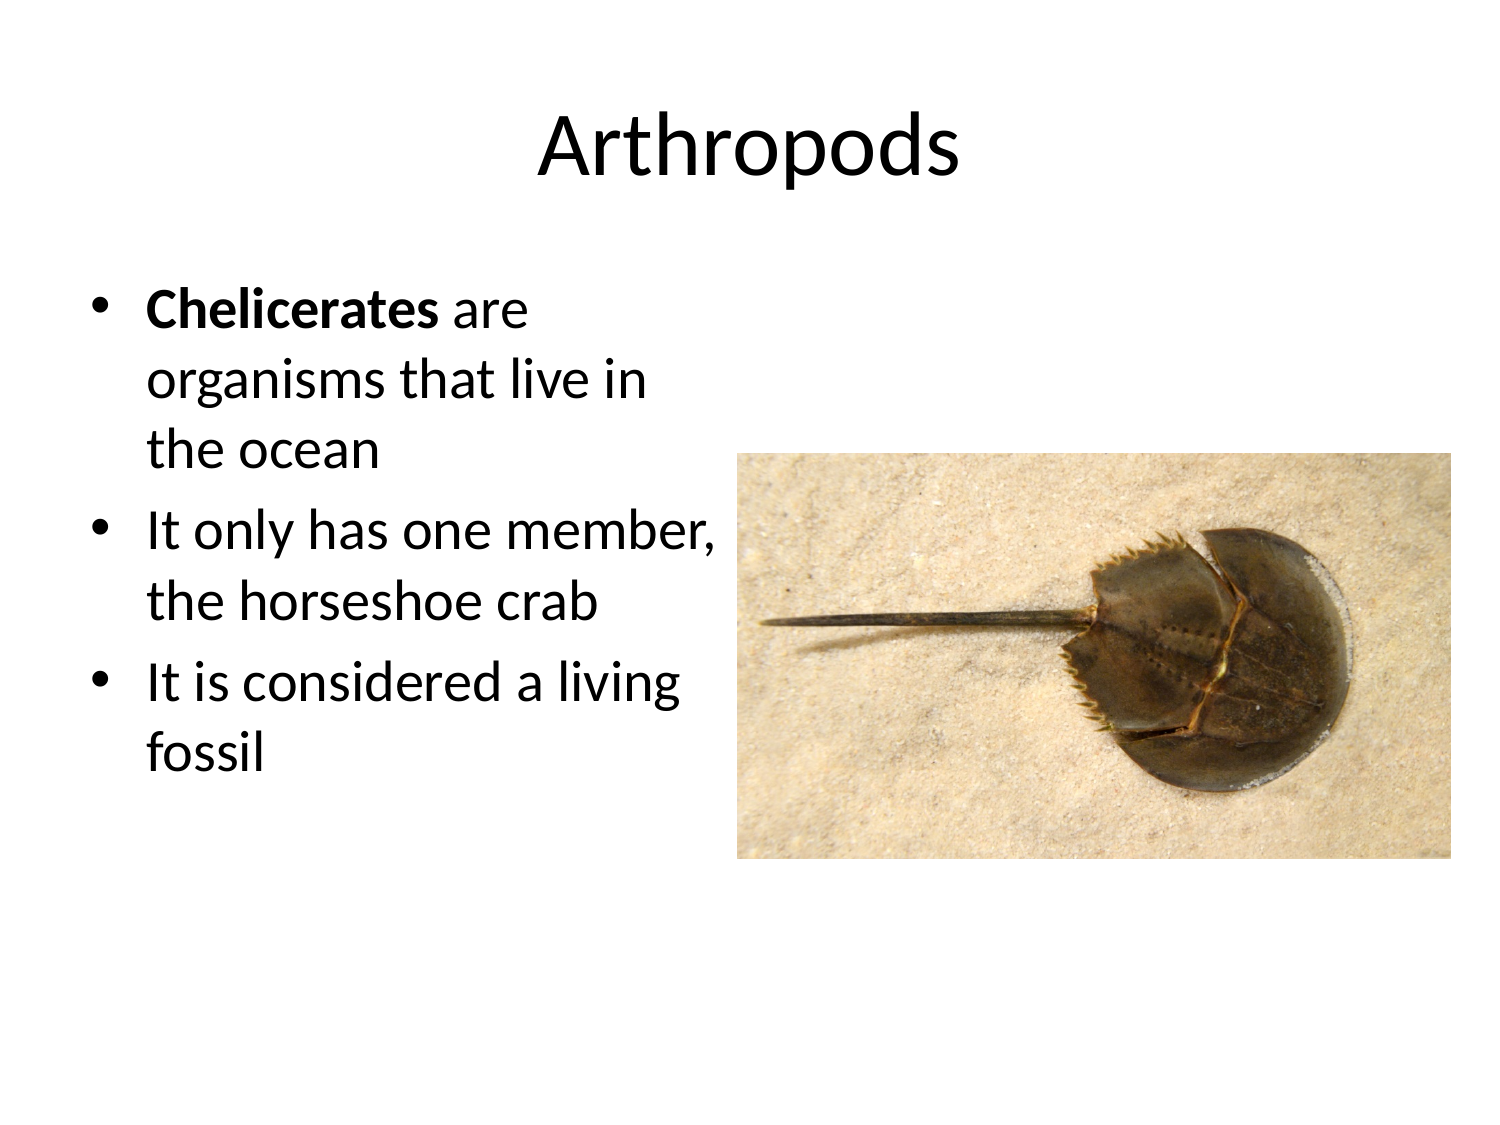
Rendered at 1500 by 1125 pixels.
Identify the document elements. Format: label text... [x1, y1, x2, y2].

list Chelicerates are organisms that live in the ocean It only has one member, the horseshoe crab It is considered a living fossil [75, 262, 738, 1005]
picture [737, 452, 1451, 859]
title Arthropods [75, 45, 1425, 233]
